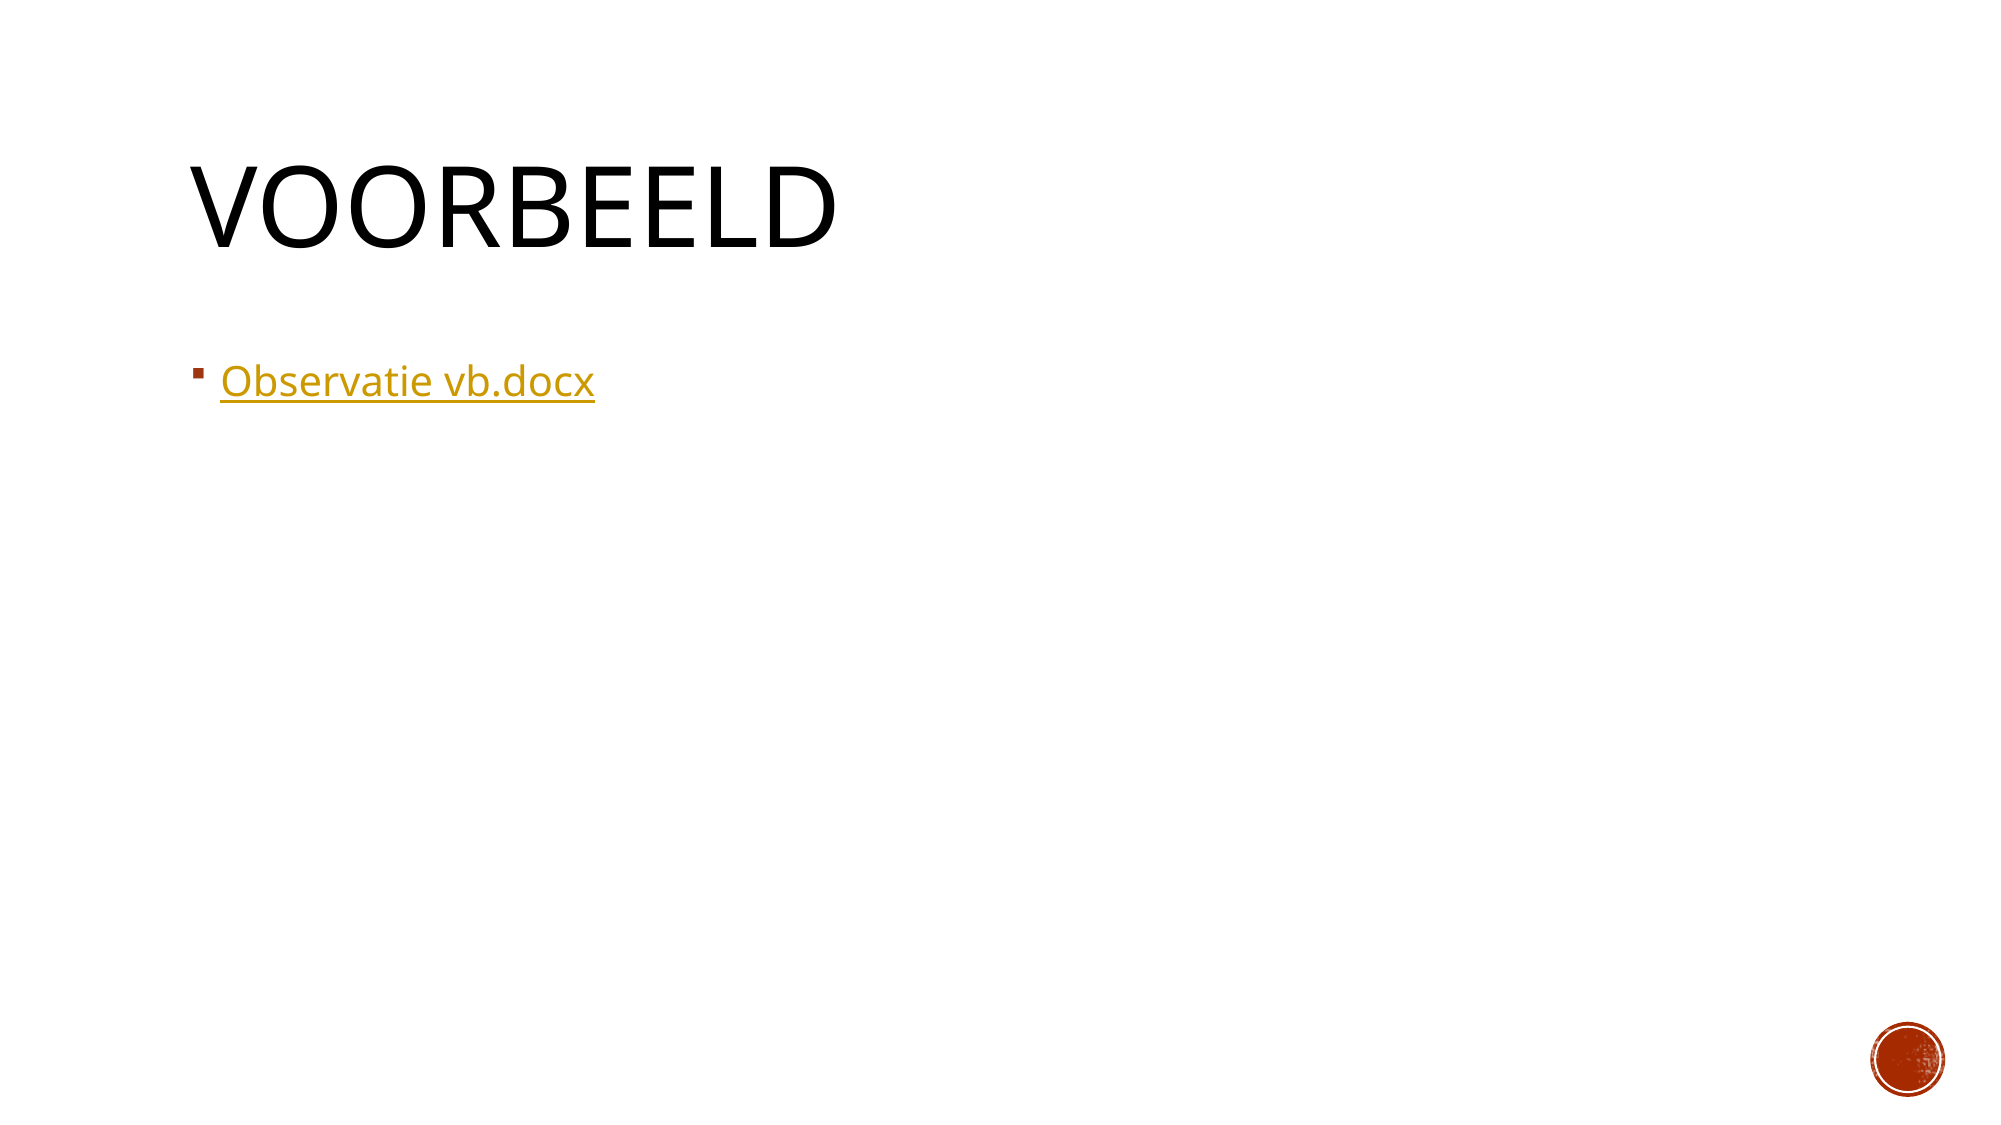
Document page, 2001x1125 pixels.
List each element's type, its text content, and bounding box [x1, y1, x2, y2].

title voorbeeld [175, 79, 1826, 344]
list Observatie vb.docx [175, 348, 1826, 1013]
